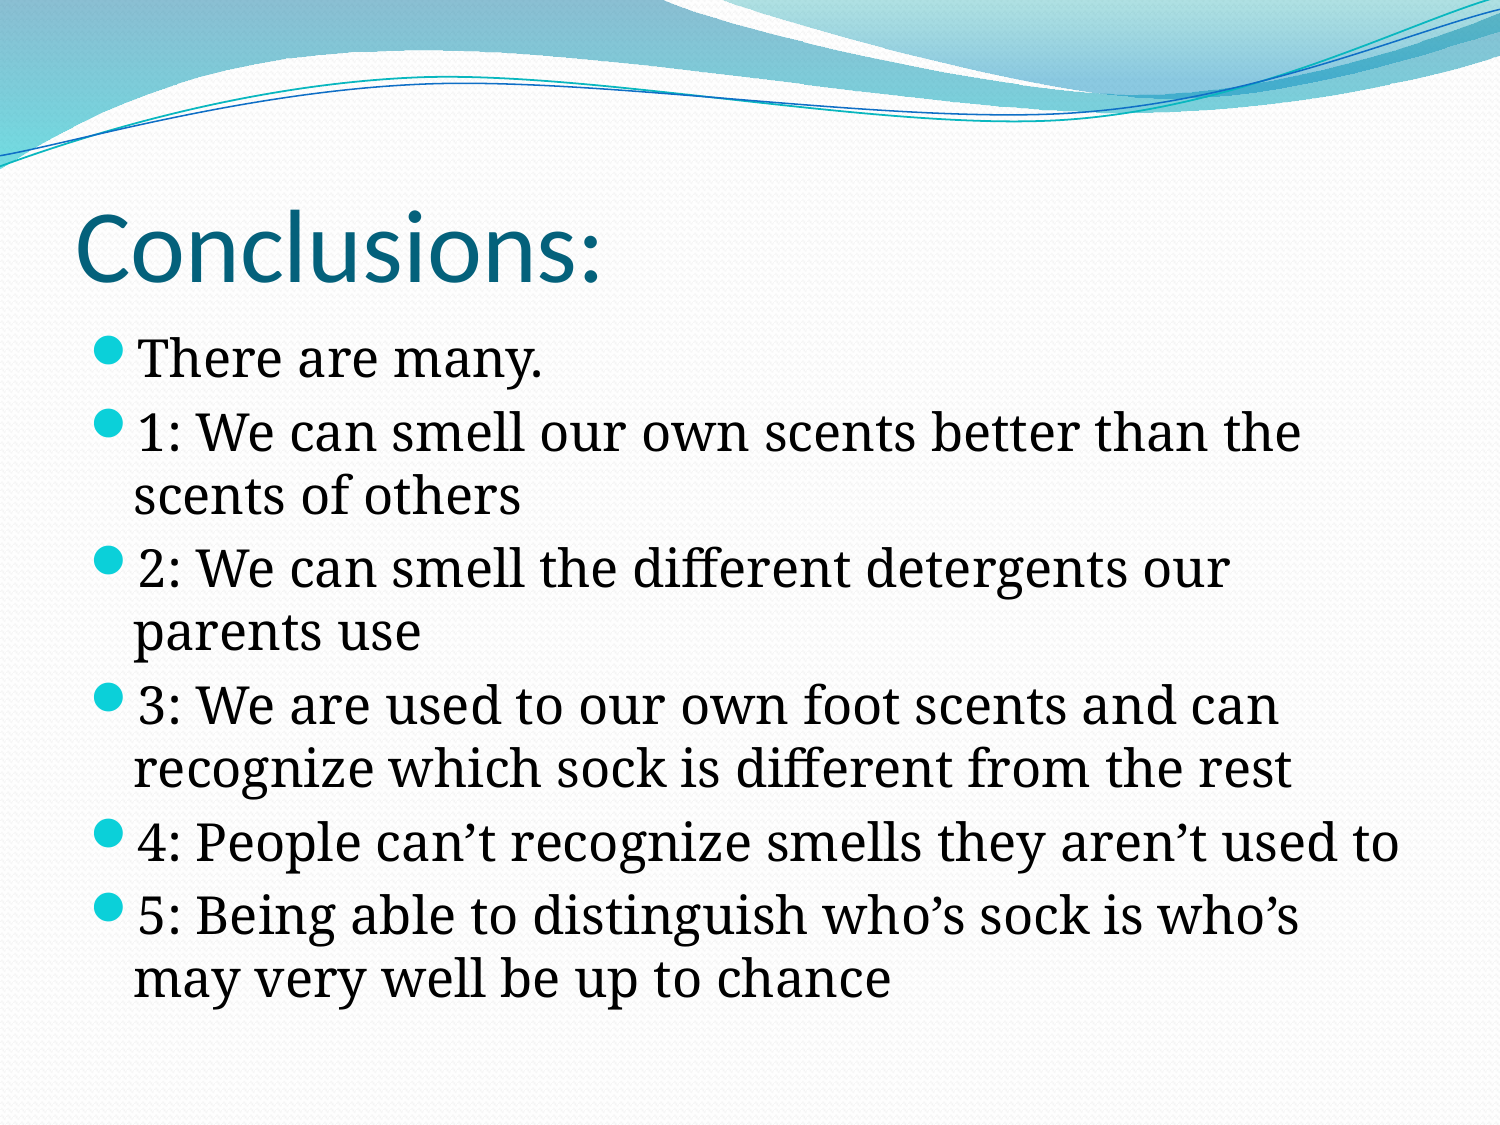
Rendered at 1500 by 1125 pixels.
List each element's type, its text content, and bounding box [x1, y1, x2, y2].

list There are many. 1: We can smell our own scents better than the scents of others 2: We can smell the different detergents our parents use 3: We are used to our own foot scents and can recognize which sock is different from the rest 4: People can’t recognize smells they aren’t used to 5: Being able to distinguish who’s sock is who’s may very well be up to chance [75, 317, 1425, 1038]
title Conclusions: [75, 115, 1425, 303]
